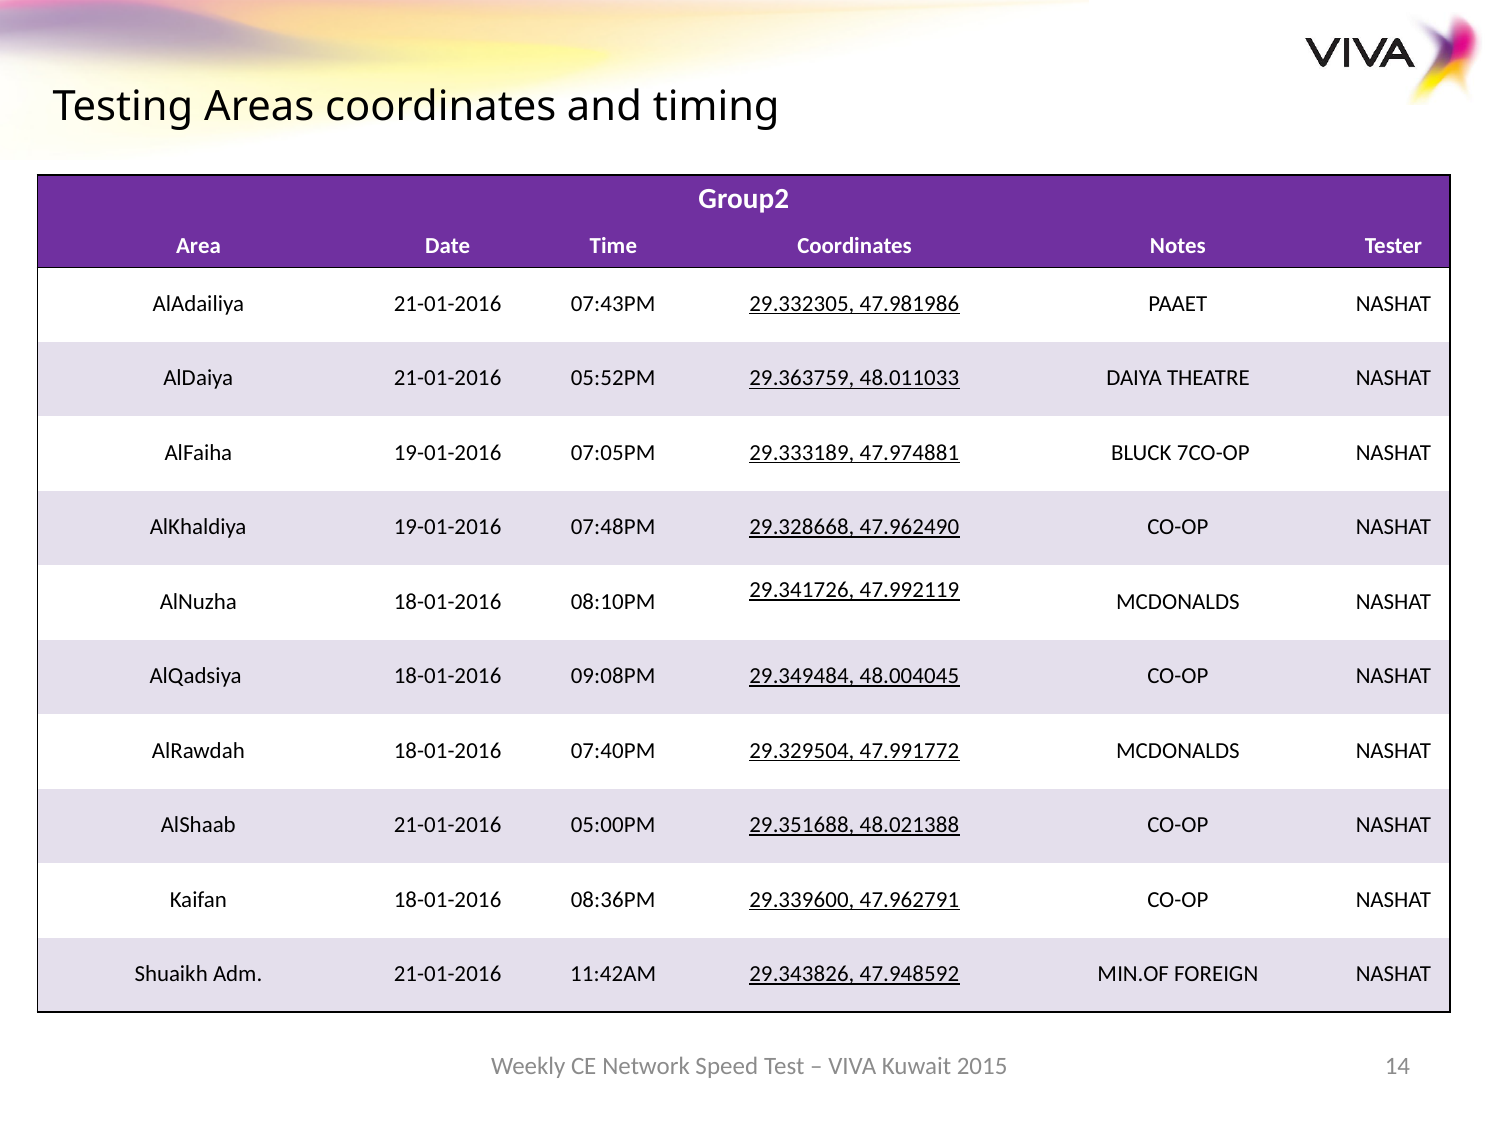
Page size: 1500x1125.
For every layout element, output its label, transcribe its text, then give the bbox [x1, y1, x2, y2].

table_cell NASHAT [1337, 268, 1449, 342]
table_cell 05:52PM [536, 342, 691, 416]
table_cell BLUCK 7CO-OP [1019, 416, 1337, 491]
table_cell 05:00PM [536, 789, 691, 863]
table_cell CO-OP [1019, 640, 1337, 714]
table_cell AlRawdah [38, 714, 359, 789]
table_cell 29.328668, 47.962490 [691, 491, 1019, 565]
table_cell 19-01-2016 [359, 416, 536, 491]
table_cell 19-01-2016 [359, 491, 536, 565]
table_cell AlFaiha [38, 416, 359, 491]
table_cell NASHAT [1337, 789, 1449, 863]
table_cell 29.363759, 48.011033 [691, 342, 1019, 416]
table_cell 09:08PM [536, 640, 691, 714]
table_cell NASHAT [1337, 416, 1449, 491]
table_cell Time [536, 226, 691, 267]
table_cell 29.339600, 47.962791 [691, 863, 1019, 938]
picture [1300, 12, 1485, 105]
table_cell 07:40PM [536, 714, 691, 789]
table_cell 18-01-2016 [359, 714, 536, 789]
table_cell 29.329504, 47.991772 [691, 714, 1019, 789]
table_cell PAAET [1019, 268, 1337, 342]
table_cell MCDONALDS [1019, 714, 1337, 789]
table_cell NASHAT [1337, 640, 1449, 714]
table_cell 11:42AM [536, 938, 691, 1011]
picture [0, 0, 1089, 160]
table_cell 21-01-2016 [359, 938, 536, 1011]
table_cell NASHAT [1337, 565, 1449, 640]
table_cell Tester [1337, 226, 1449, 267]
table_cell AlKhaldiya [38, 491, 359, 565]
table_cell 18-01-2016 [359, 640, 536, 714]
table_header Group2 [38, 176, 1449, 226]
text_box Weekly CE Network Speed Test – VIVA Kuwait 2015 [205, 1042, 1074, 1103]
table_cell CO-OP [1019, 863, 1337, 938]
table_cell DAIYA THEATRE [1019, 342, 1337, 416]
table_cell CO-OP [1019, 491, 1337, 565]
table_cell 08:36PM [536, 863, 691, 938]
table_cell Date [359, 226, 536, 267]
table_cell 21-01-2016 [359, 789, 536, 863]
table_cell 07:43PM [536, 268, 691, 342]
table_cell 18-01-2016 [359, 863, 536, 938]
table_cell MIN.OF FOREIGN [1019, 938, 1337, 1011]
table_cell Area [38, 226, 359, 267]
table_cell 07:48PM [536, 491, 691, 565]
table_cell 18-01-2016 [359, 565, 536, 640]
table_cell Notes [1019, 226, 1337, 267]
table_cell NASHAT [1337, 491, 1449, 565]
table_cell AlQadsiya [38, 640, 359, 714]
table_cell AlAdailiya [38, 268, 359, 342]
table_cell 29.351688, 48.021388 [691, 789, 1019, 863]
table_cell 21-01-2016 [359, 342, 536, 416]
table_cell 29.349484, 48.004045 [691, 640, 1019, 714]
table_cell 29.341726, 47.992119 [691, 565, 1019, 640]
table_cell 29.343826, 47.948592 [691, 938, 1019, 1011]
table_cell Shuaikh Adm. [38, 938, 359, 1011]
text_box 14 [1074, 1042, 1425, 1103]
table_cell Coordinates [691, 226, 1019, 267]
table_cell NASHAT [1337, 342, 1449, 416]
table_cell Kaifan [38, 863, 359, 938]
table_cell 29.333189, 47.974881 [691, 416, 1019, 491]
text_box Testing Areas coordinates and timing [37, 24, 1278, 174]
table_cell NASHAT [1337, 863, 1449, 938]
table_cell 29.332305, 47.981986 [691, 268, 1019, 342]
table_cell AlShaab [38, 789, 359, 863]
table_cell MCDONALDS [1019, 565, 1337, 640]
table_cell 08:10PM [536, 565, 691, 640]
table_cell NASHAT [1337, 938, 1449, 1011]
table_cell 21-01-2016 [359, 268, 536, 342]
table_cell AlNuzha [38, 565, 359, 640]
table_cell NASHAT [1337, 714, 1449, 789]
table_cell 07:05PM [536, 416, 691, 491]
table_cell CO-OP [1019, 789, 1337, 863]
table_cell AlDaiya [38, 342, 359, 416]
